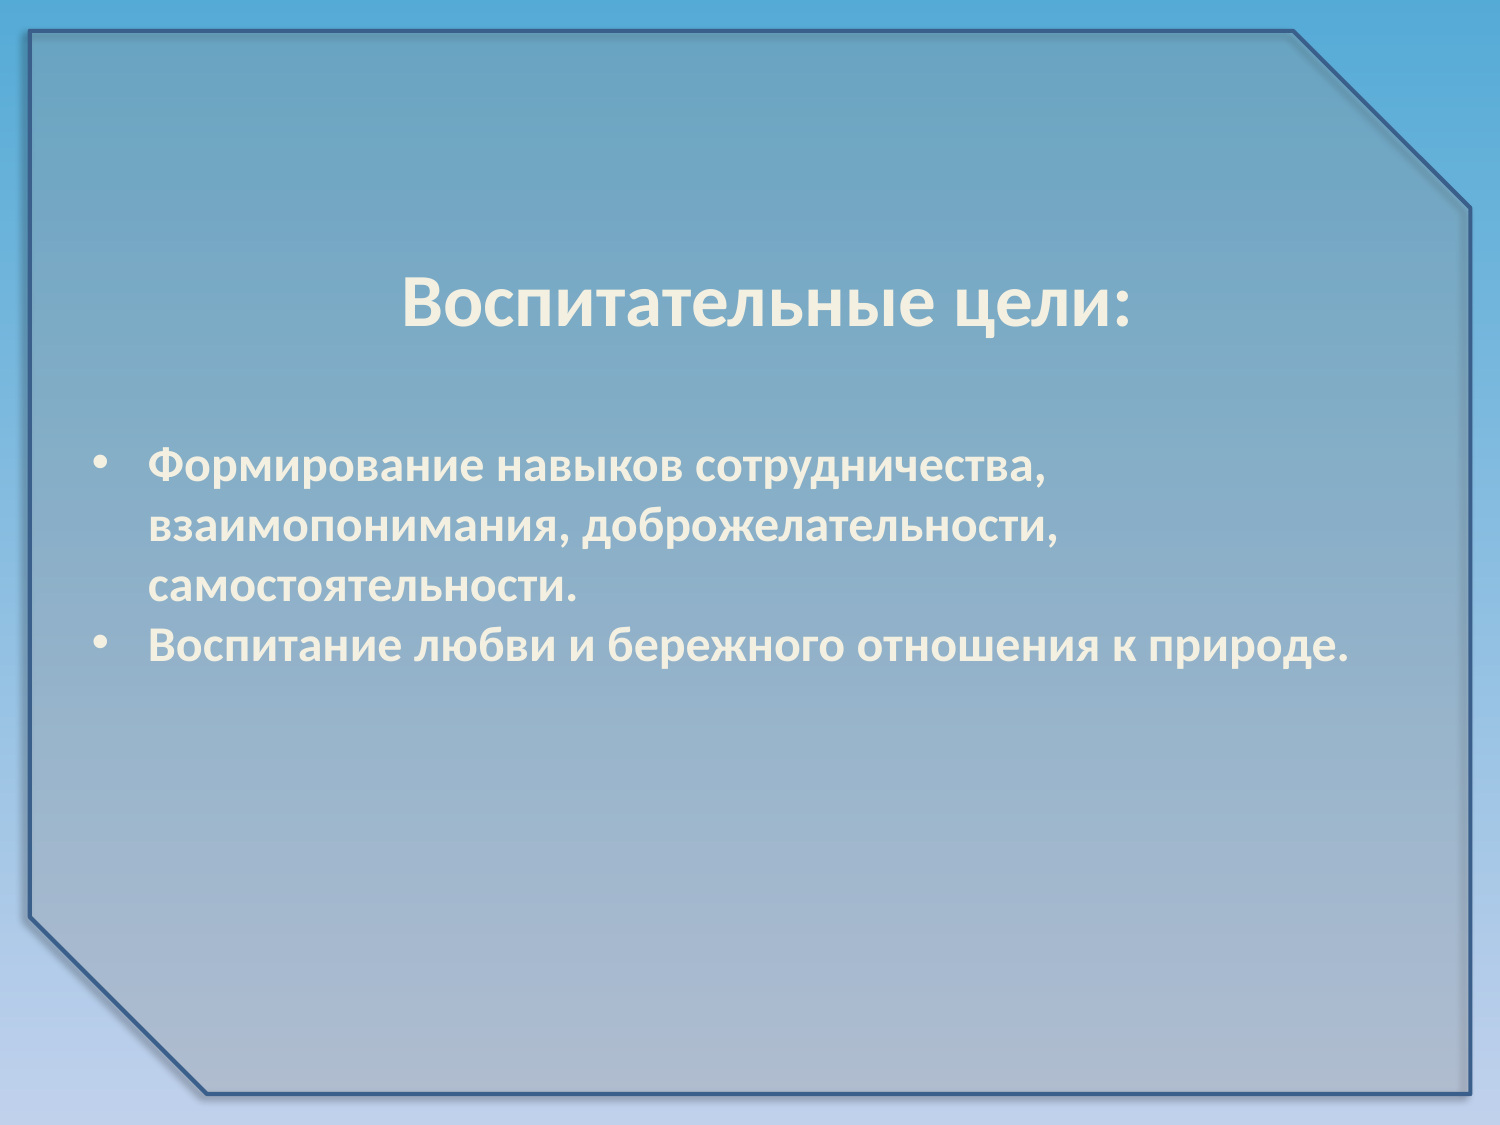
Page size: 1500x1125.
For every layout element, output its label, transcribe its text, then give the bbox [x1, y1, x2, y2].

text_box Воспитательные цели: Формирование навыков сотрудничества, взаимопонимания, доброжелательности, самостоятельности. Воспитание любви и бережного отношения к природе. [76, 243, 1459, 679]
text_box [27, 28, 1473, 1097]
